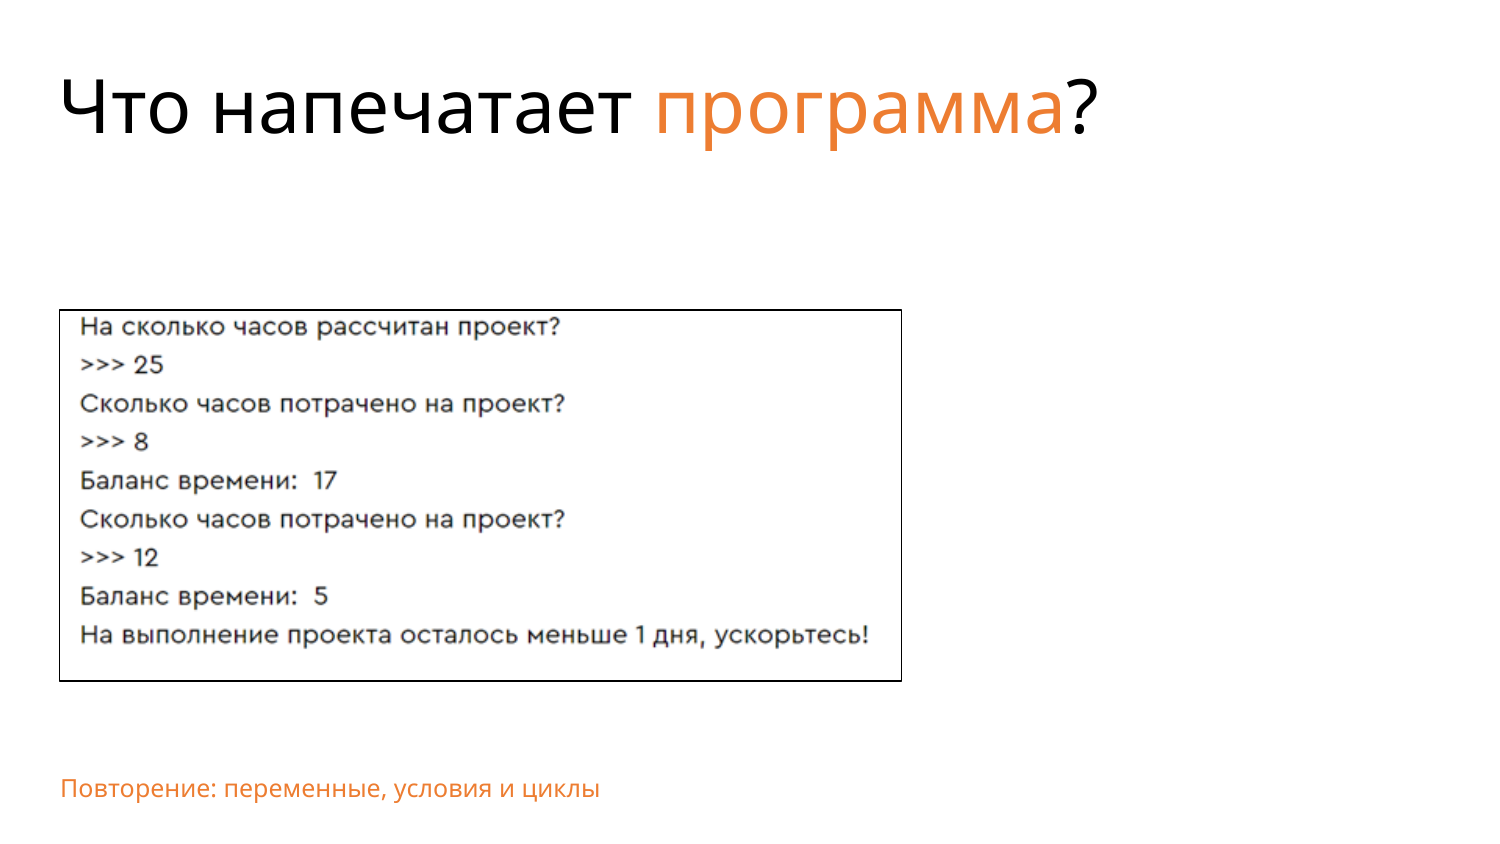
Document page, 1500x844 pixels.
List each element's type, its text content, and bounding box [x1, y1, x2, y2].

text_box Что напечатает программа? [59, 59, 1247, 171]
picture [60, 310, 901, 681]
subtitle Повторение: переменные, условия и циклы [60, 767, 1233, 813]
